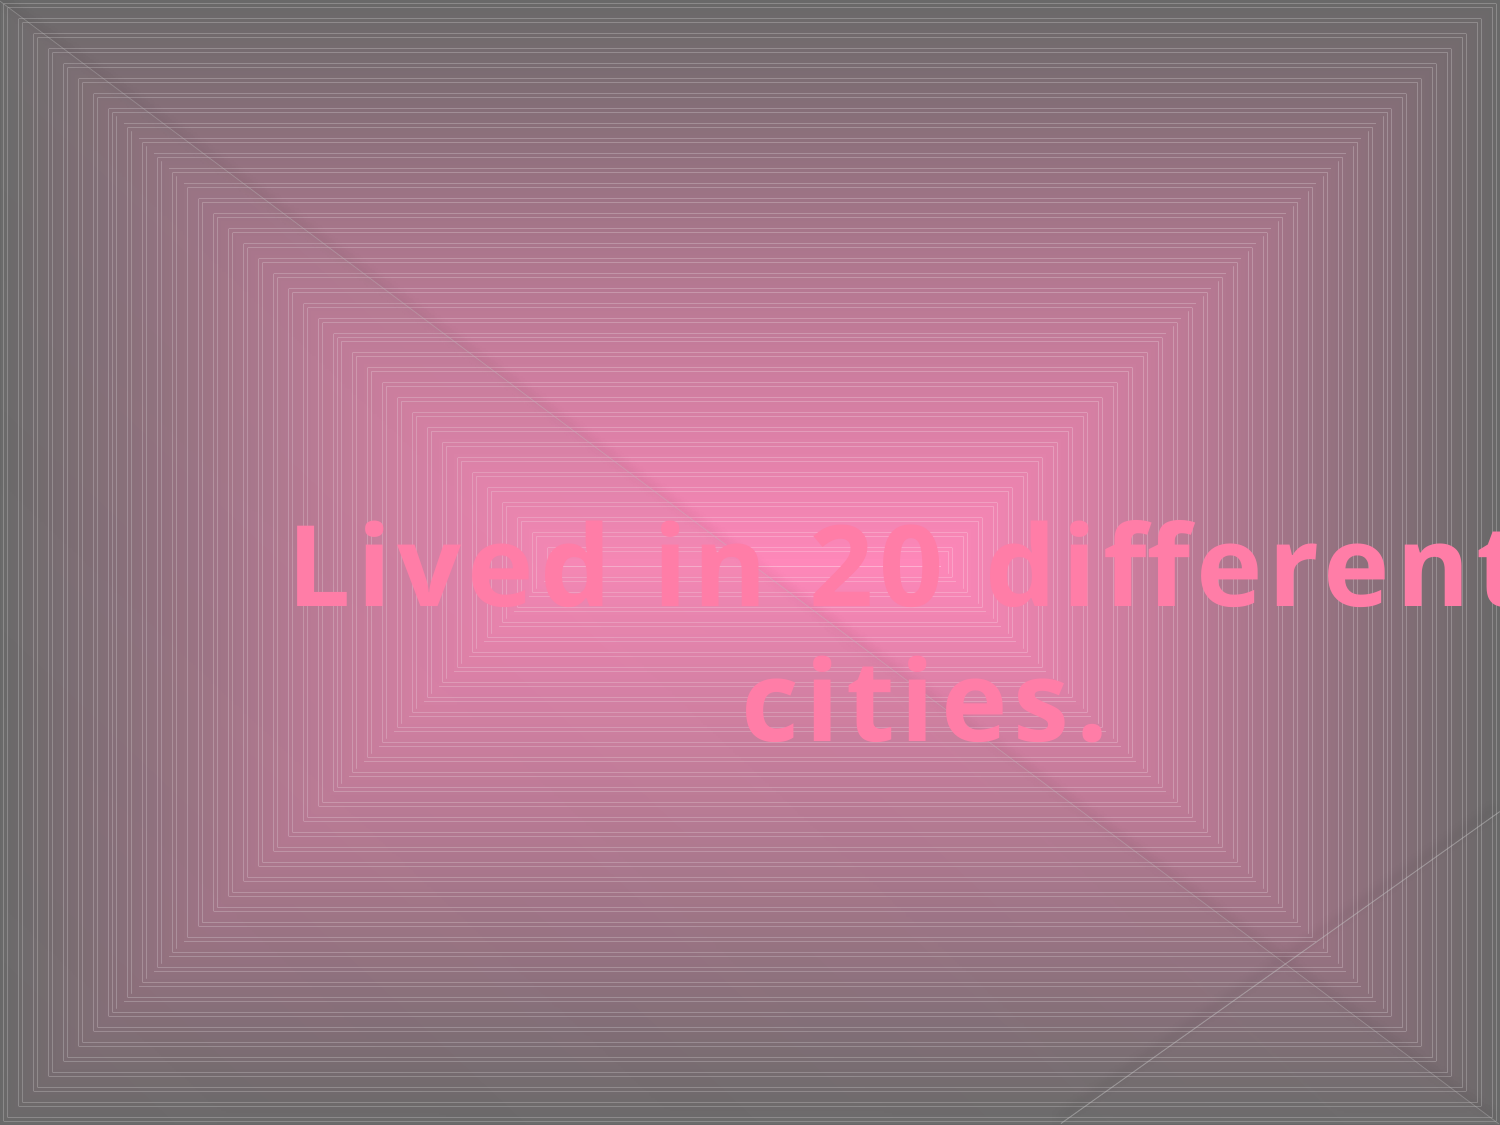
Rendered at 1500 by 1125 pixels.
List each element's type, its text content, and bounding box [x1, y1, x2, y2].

text_box Lived in 20 different cities. [272, 486, 1500, 772]
